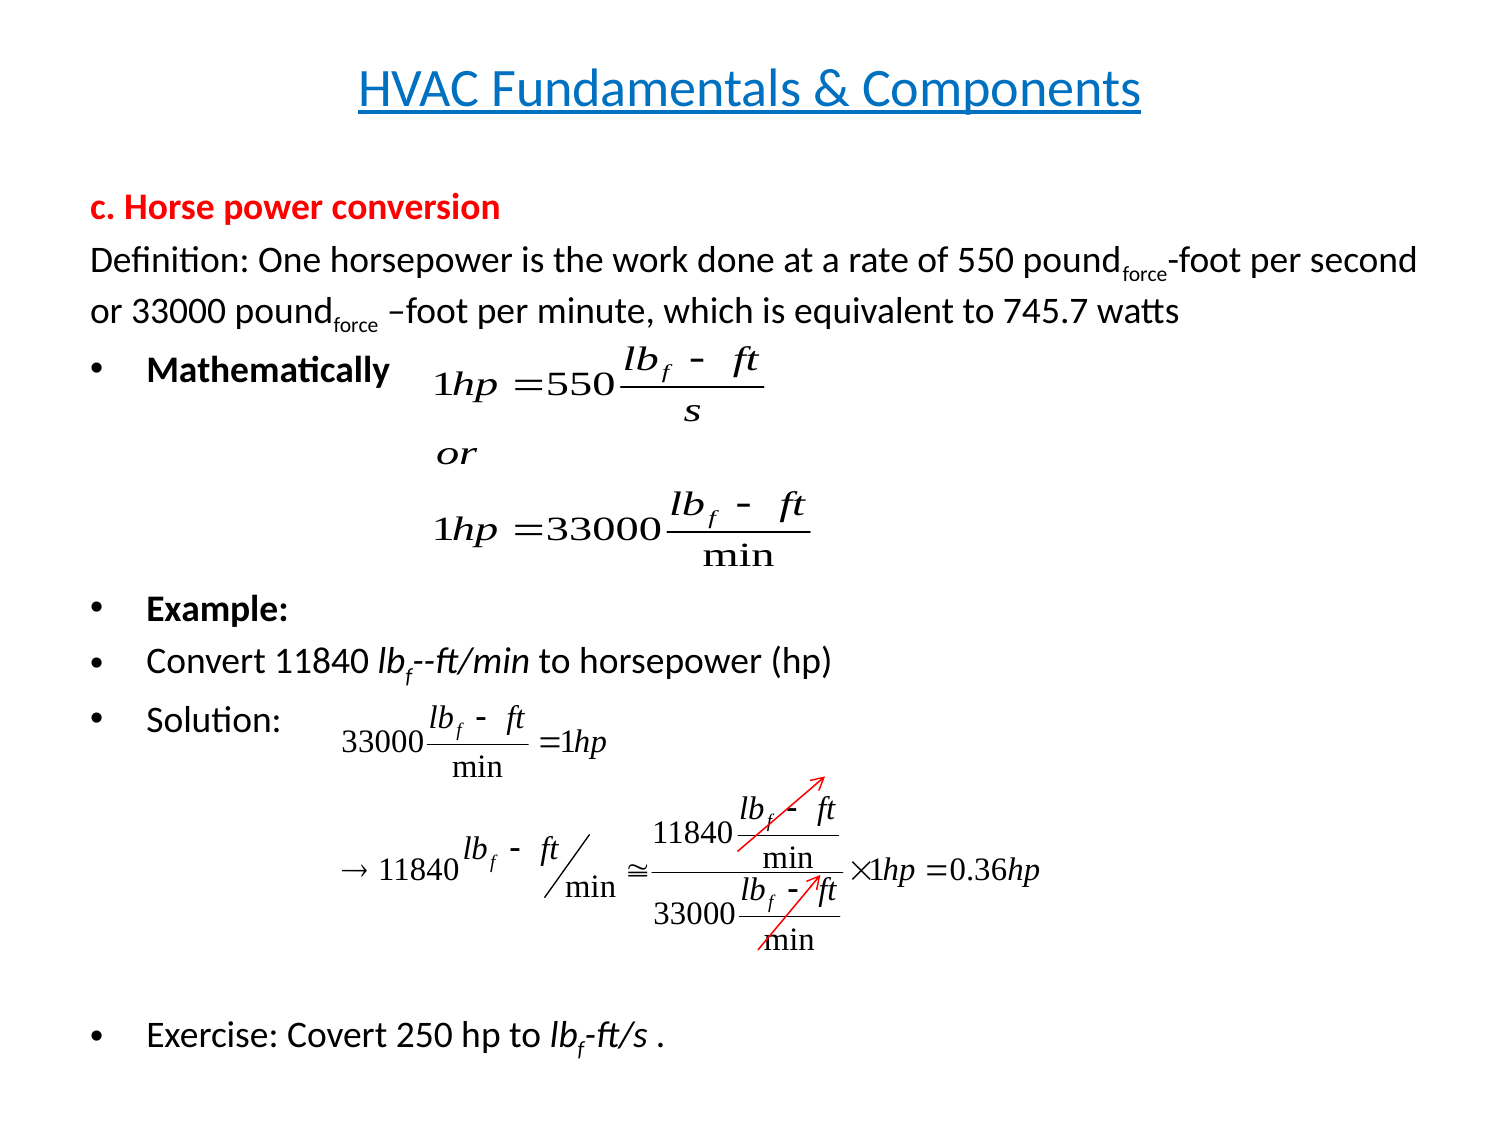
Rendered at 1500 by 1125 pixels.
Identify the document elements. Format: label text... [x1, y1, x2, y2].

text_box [429, 337, 821, 576]
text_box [737, 776, 826, 852]
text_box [337, 695, 1046, 959]
list c. Horse power conversion Definition: One horsepower is the work done at a rate of 550 poundforce-foot per second or 33000 poundforce –foot per minute, which is equivalent to 745.7 watts Mathematically Example: Convert 11840 lbf--ft/min to horsepower (hp) Solution: Exercise: Covert 250 hp to lbf-ft/s . [75, 174, 1450, 1113]
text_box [757, 874, 821, 951]
title HVAC Fundamentals & Components [75, 45, 1425, 125]
